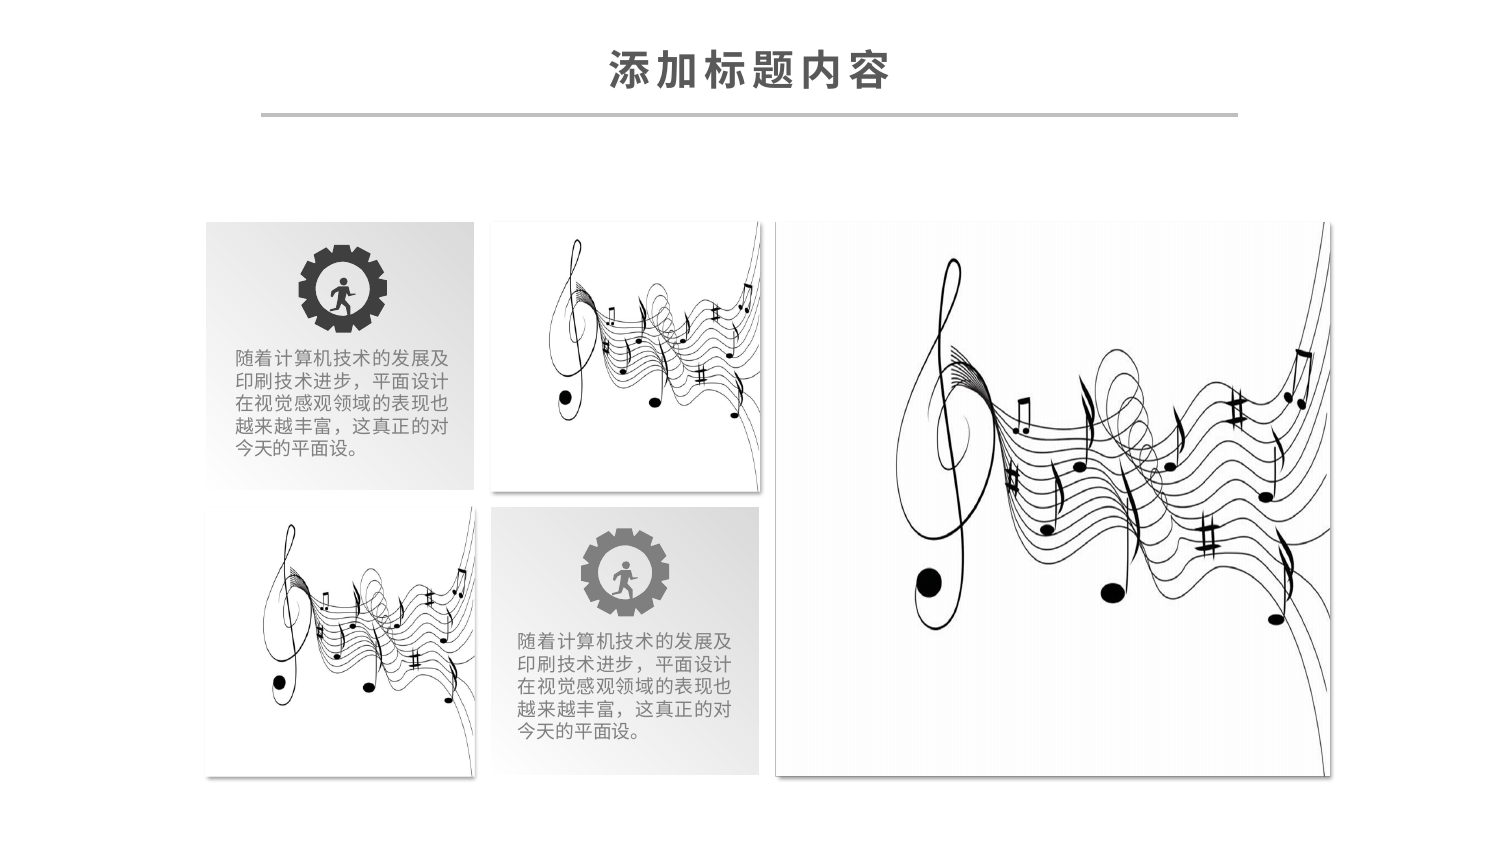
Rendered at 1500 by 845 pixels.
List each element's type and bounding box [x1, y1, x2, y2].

text_box [204, 220, 476, 492]
text_box [489, 506, 761, 777]
text_box [203, 504, 477, 778]
text_box [773, 219, 1332, 778]
text_box [488, 219, 762, 493]
